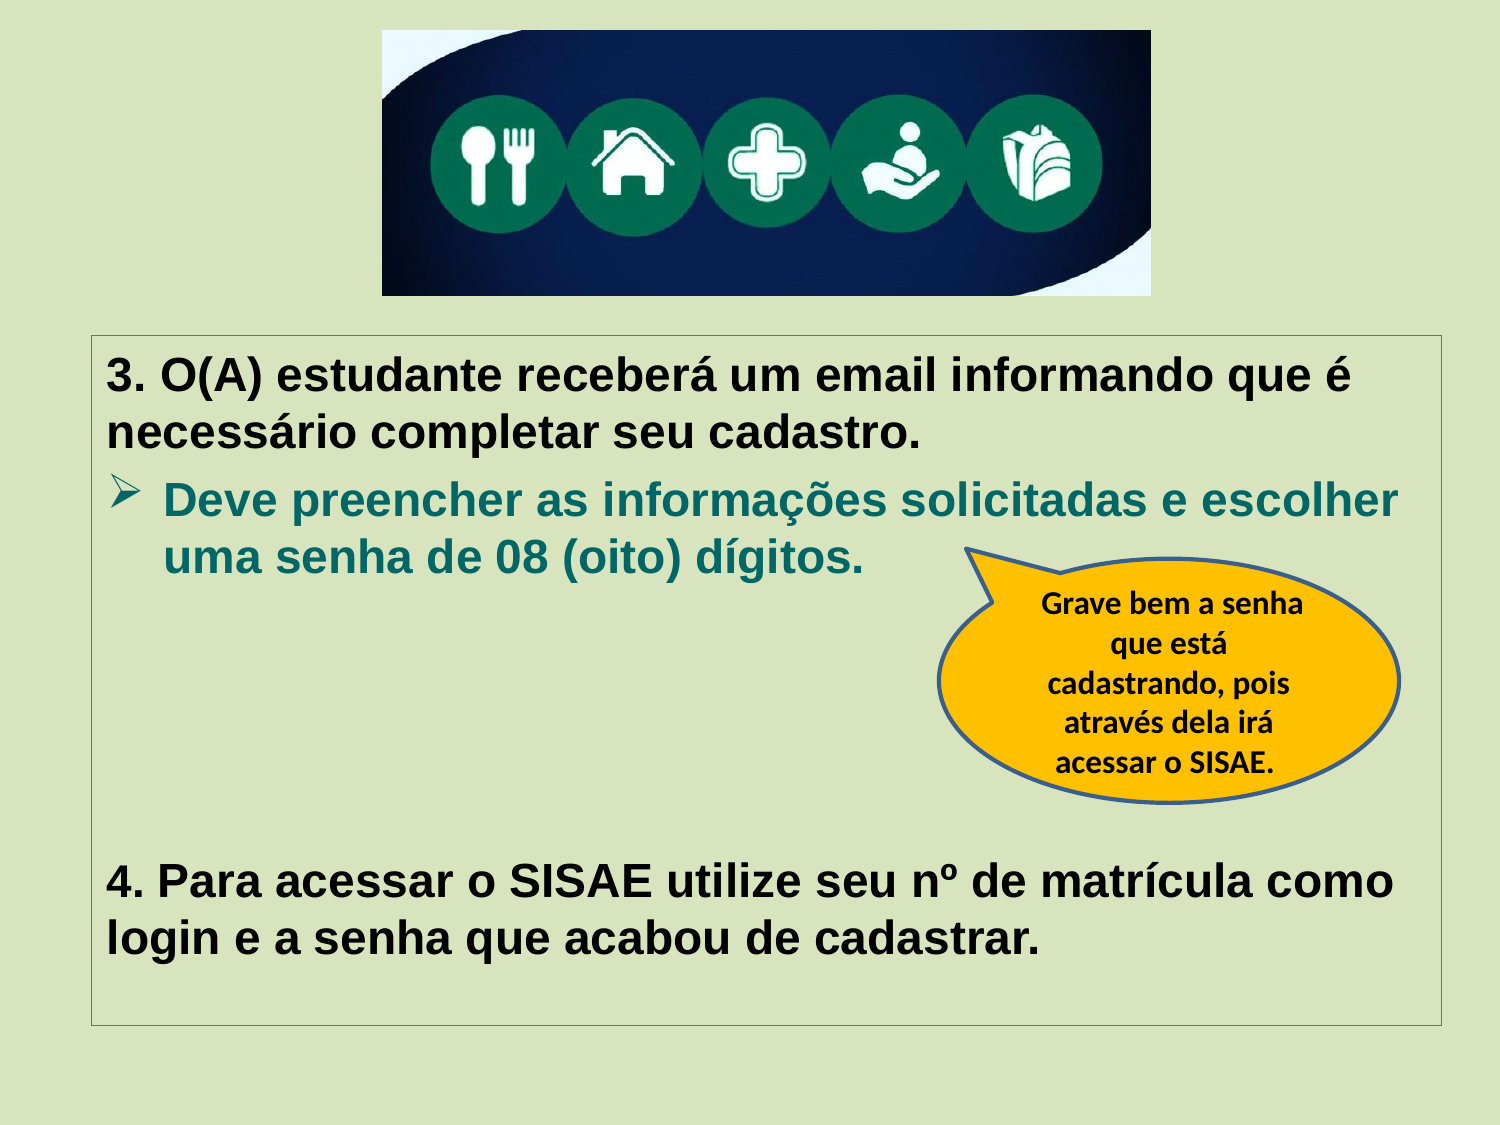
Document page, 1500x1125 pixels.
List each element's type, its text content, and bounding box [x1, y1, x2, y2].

picture [382, 30, 1151, 296]
text_box Grave bem a senha que está cadastrando, pois através dela irá acessar o SISAE. [936, 546, 1402, 805]
list 3. O(A) estudante receberá um email informando que é necessário completar seu cadastro. Deve preencher as informações solicitadas e escolher uma senha de 08 (oito) dígitos. 4. Para acessar o SISAE utilize seu nº de matrícula como login e a senha que acabou de cadastrar. [91, 335, 1442, 1026]
